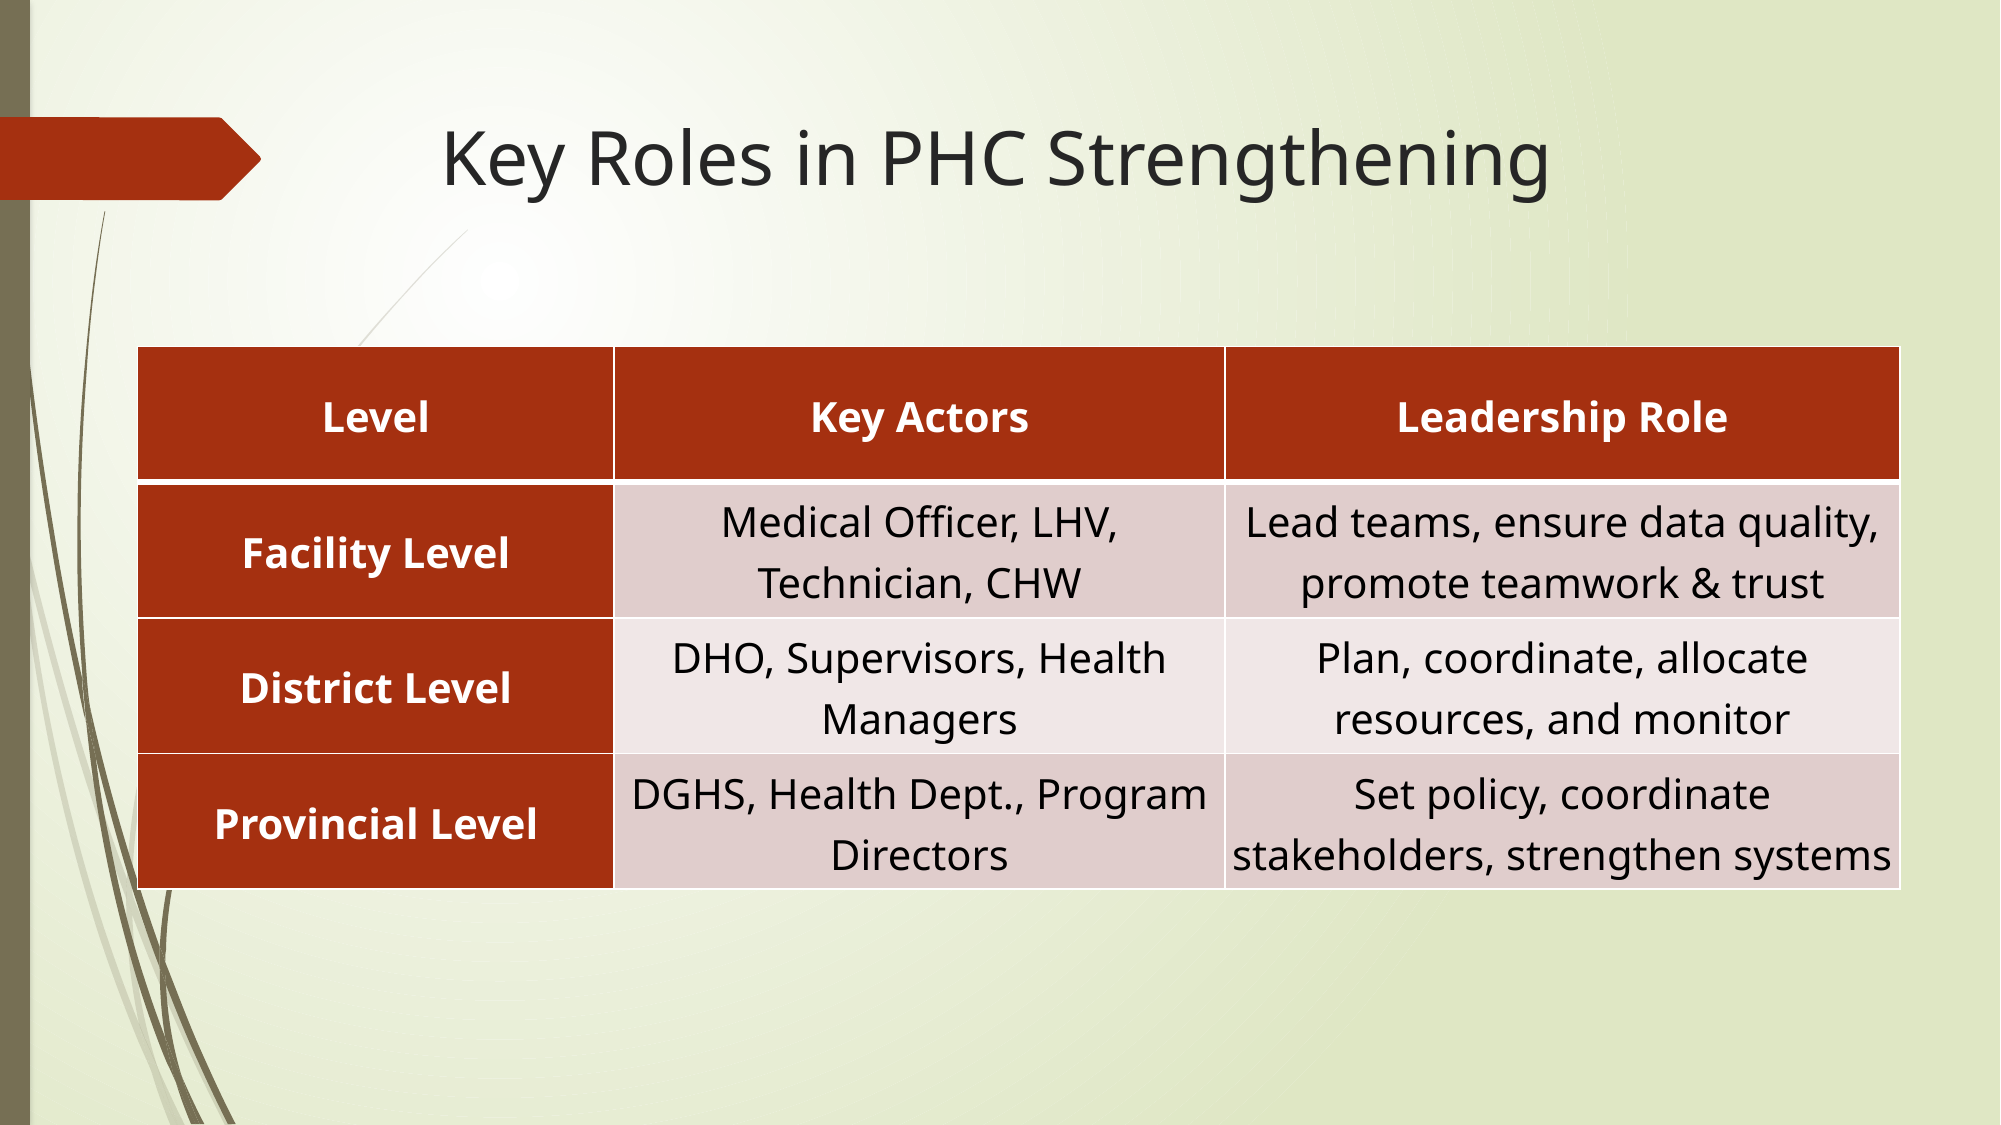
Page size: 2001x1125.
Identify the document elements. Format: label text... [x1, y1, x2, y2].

table_cell DGHS, Health Dept., Program Directors [615, 754, 1224, 888]
table_cell Lead teams, ensure data quality, promote teamwork & trust [1226, 485, 1899, 617]
table_cell Facility Level [138, 485, 613, 617]
table_cell Provincial Level [138, 754, 613, 888]
title Key Roles in PHC Strengthening [425, 102, 1888, 313]
table_cell Medical Officer, LHV, Technician, CHW [615, 485, 1224, 617]
table_header Level [138, 347, 613, 479]
table_cell District Level [138, 619, 613, 753]
table_header Key Actors [615, 347, 1224, 479]
table_header Leadership Role [1226, 347, 1899, 479]
table_cell DHO, Supervisors, Health Managers [615, 619, 1224, 753]
table_cell Plan, coordinate, allocate resources, and monitor [1226, 619, 1899, 753]
table_cell Set policy, coordinate stakeholders, strengthen systems [1226, 754, 1899, 888]
